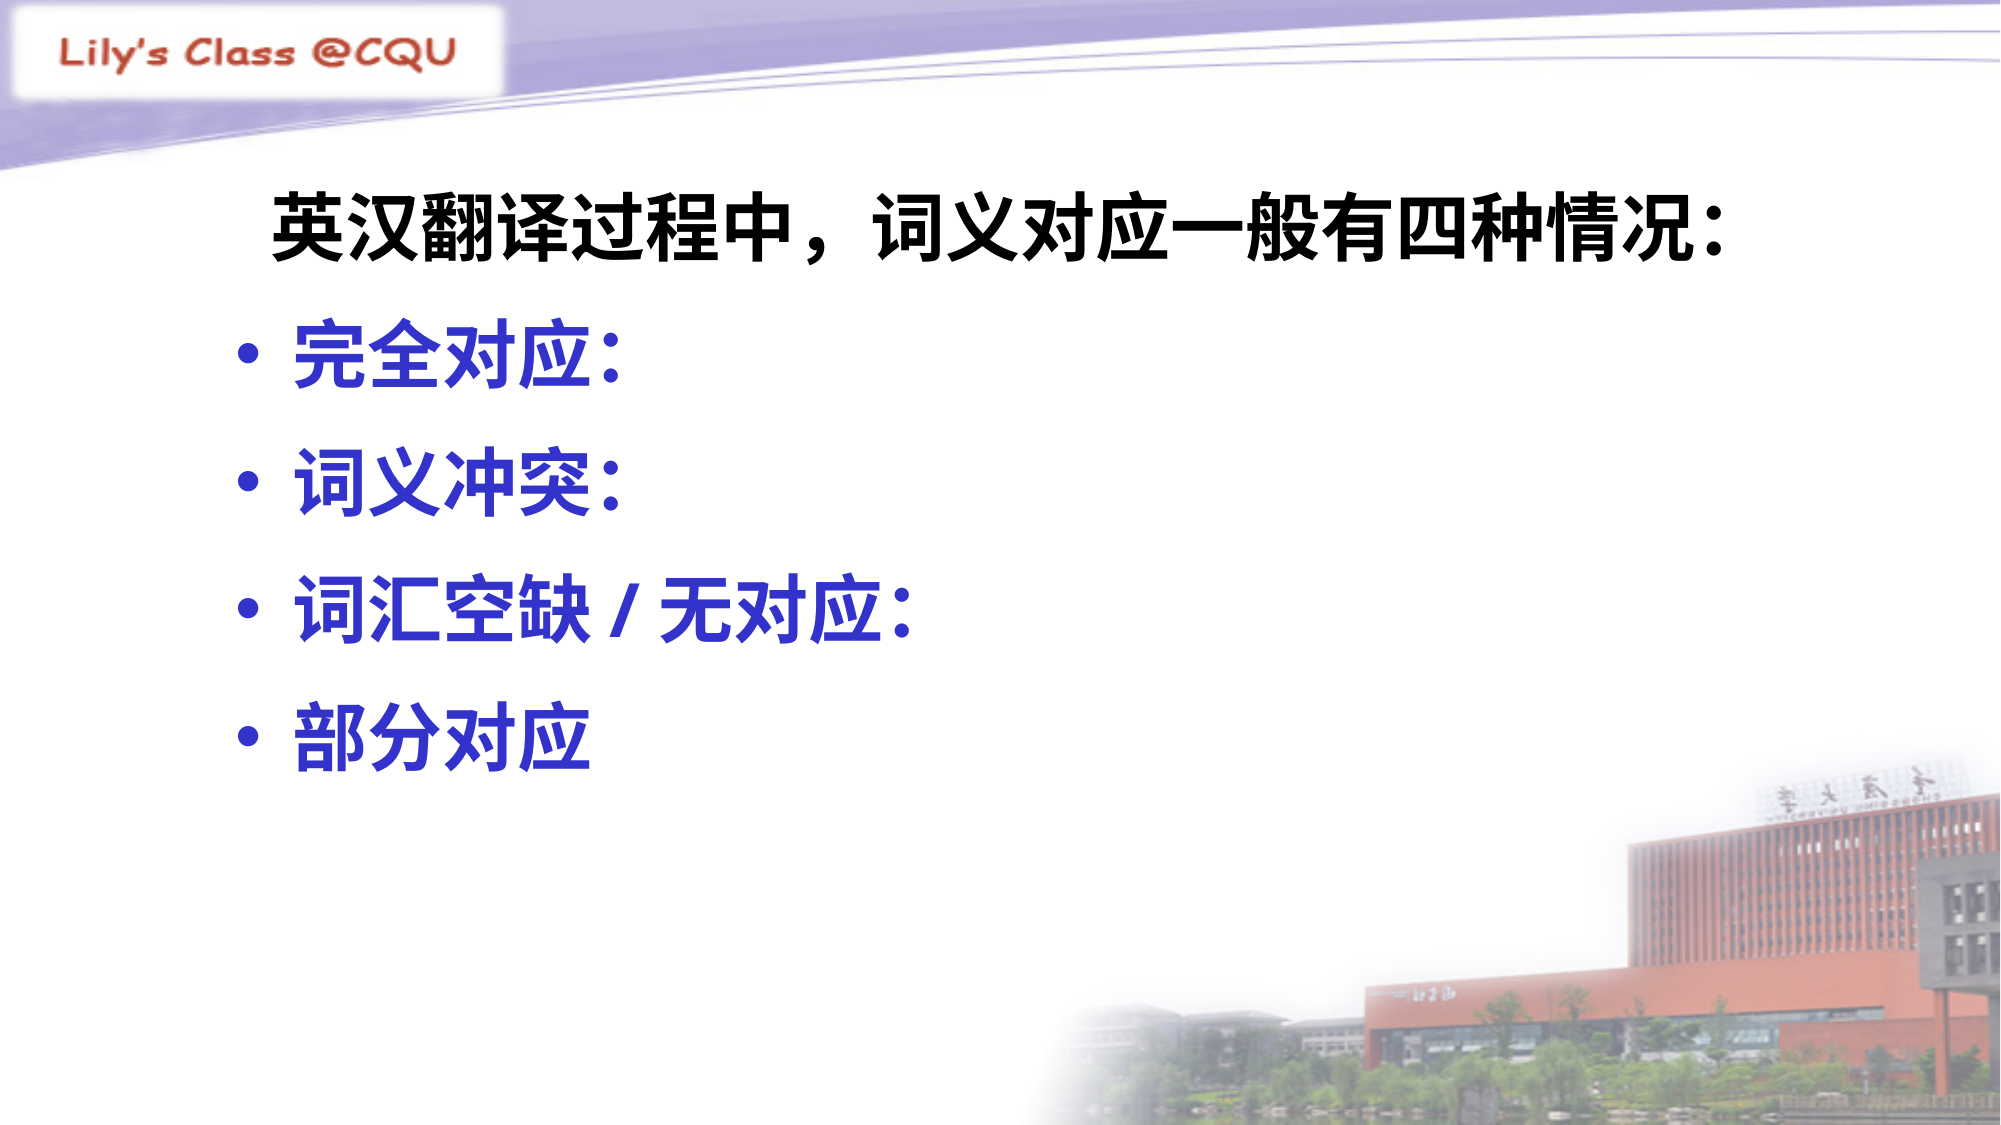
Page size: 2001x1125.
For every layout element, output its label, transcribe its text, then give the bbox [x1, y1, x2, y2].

picture [0, 0, 2001, 1125]
list 英汉翻译过程中，词义对应一般有四种情况： 完全对应： 词义冲突： 词汇空缺/无对应： 部分对应 [220, 172, 1839, 1032]
